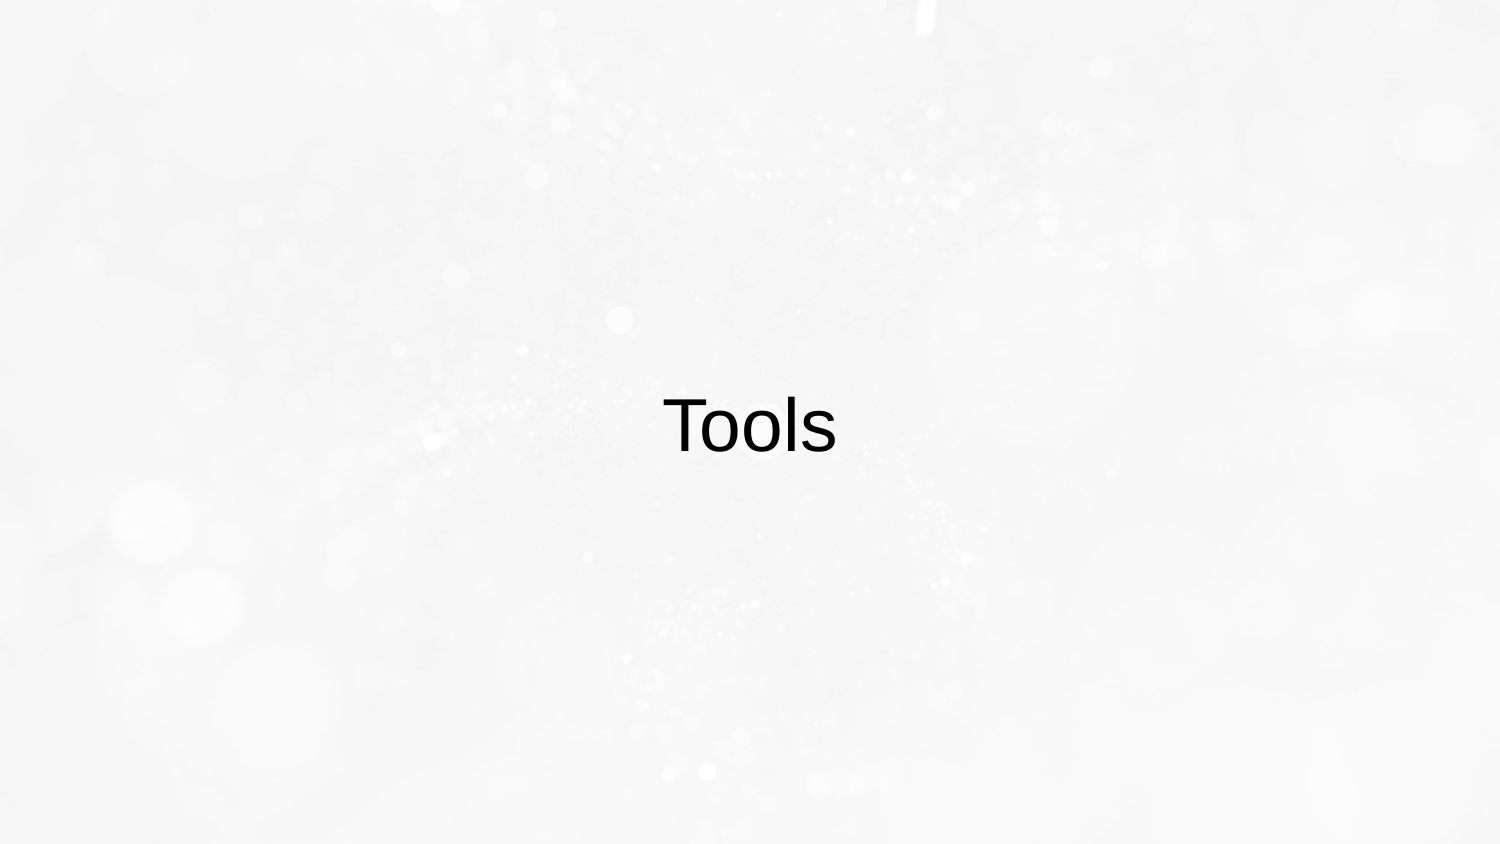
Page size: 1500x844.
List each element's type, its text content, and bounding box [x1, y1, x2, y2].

title Tools [51, 352, 1449, 491]
